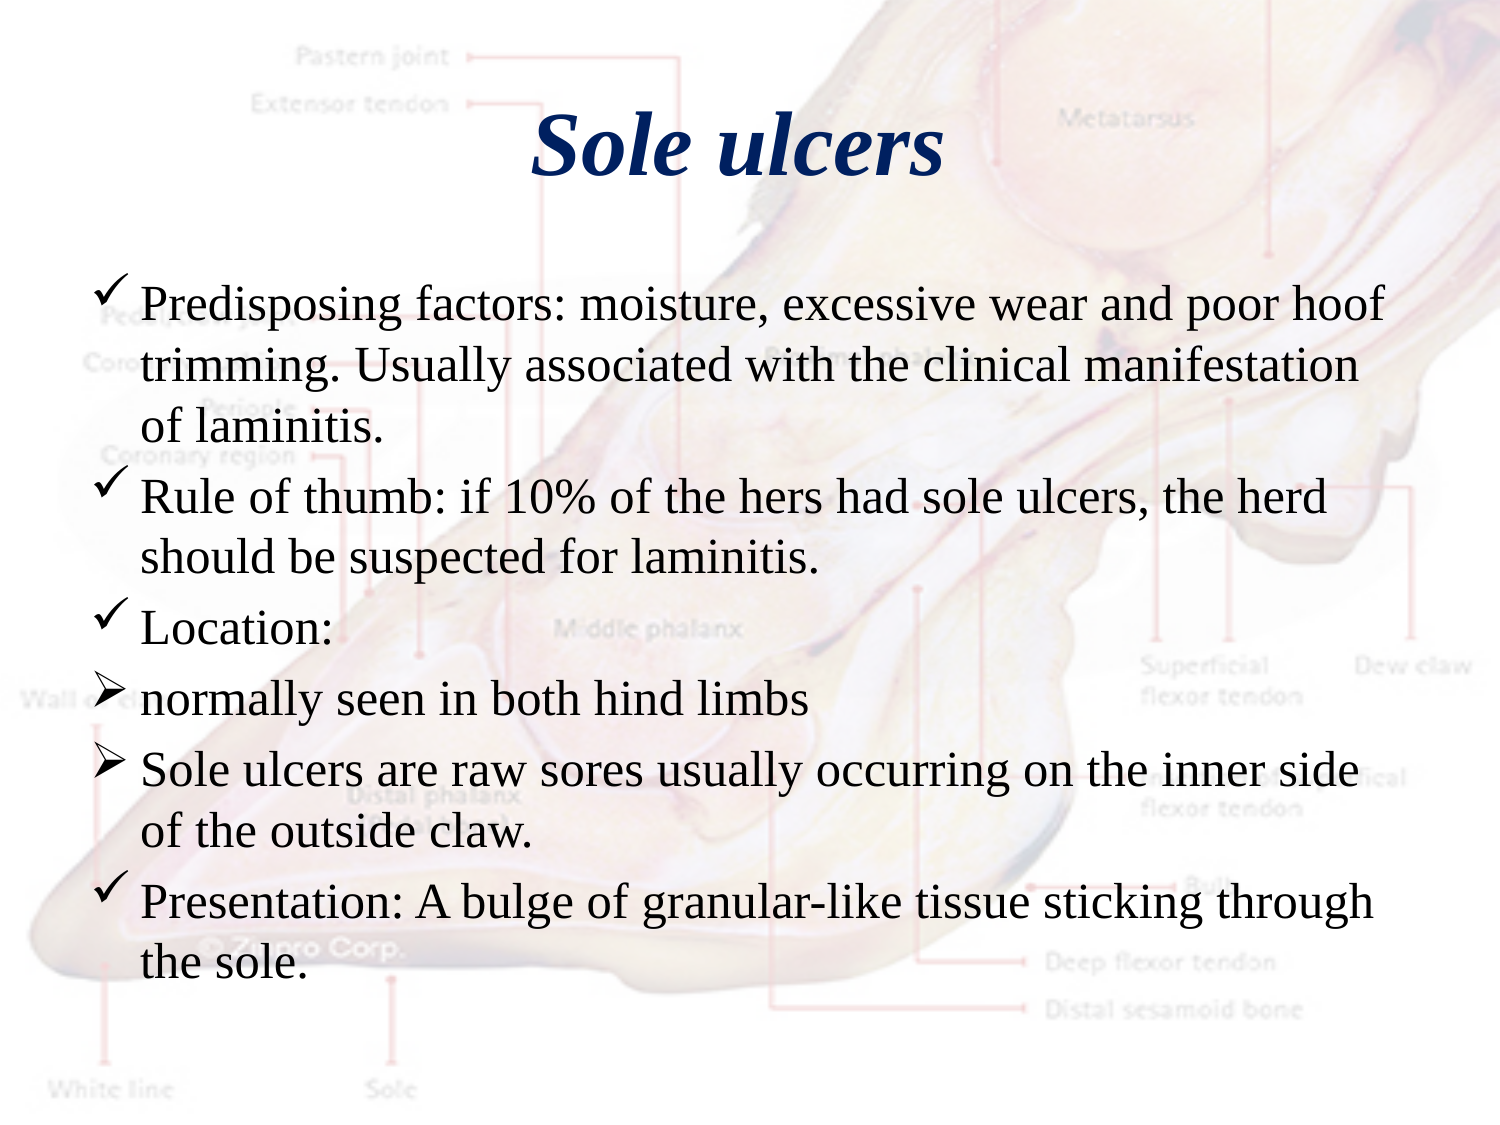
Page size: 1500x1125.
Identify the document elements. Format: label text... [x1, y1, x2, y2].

list Predisposing factors: moisture, excessive wear and poor hoof trimming. Usually associated with the clinical manifestation of laminitis. Rule of thumb: if 10% of the hers had sole ulcers, the herd should be suspected for laminitis. Location: normally seen in both hind limbs Sole ulcers are raw sores usually occurring on the inner side of the outside claw. Presentation: A bulge of granular-like tissue sticking through the sole. [75, 262, 1425, 1005]
title Sole ulcers [75, 45, 1425, 233]
